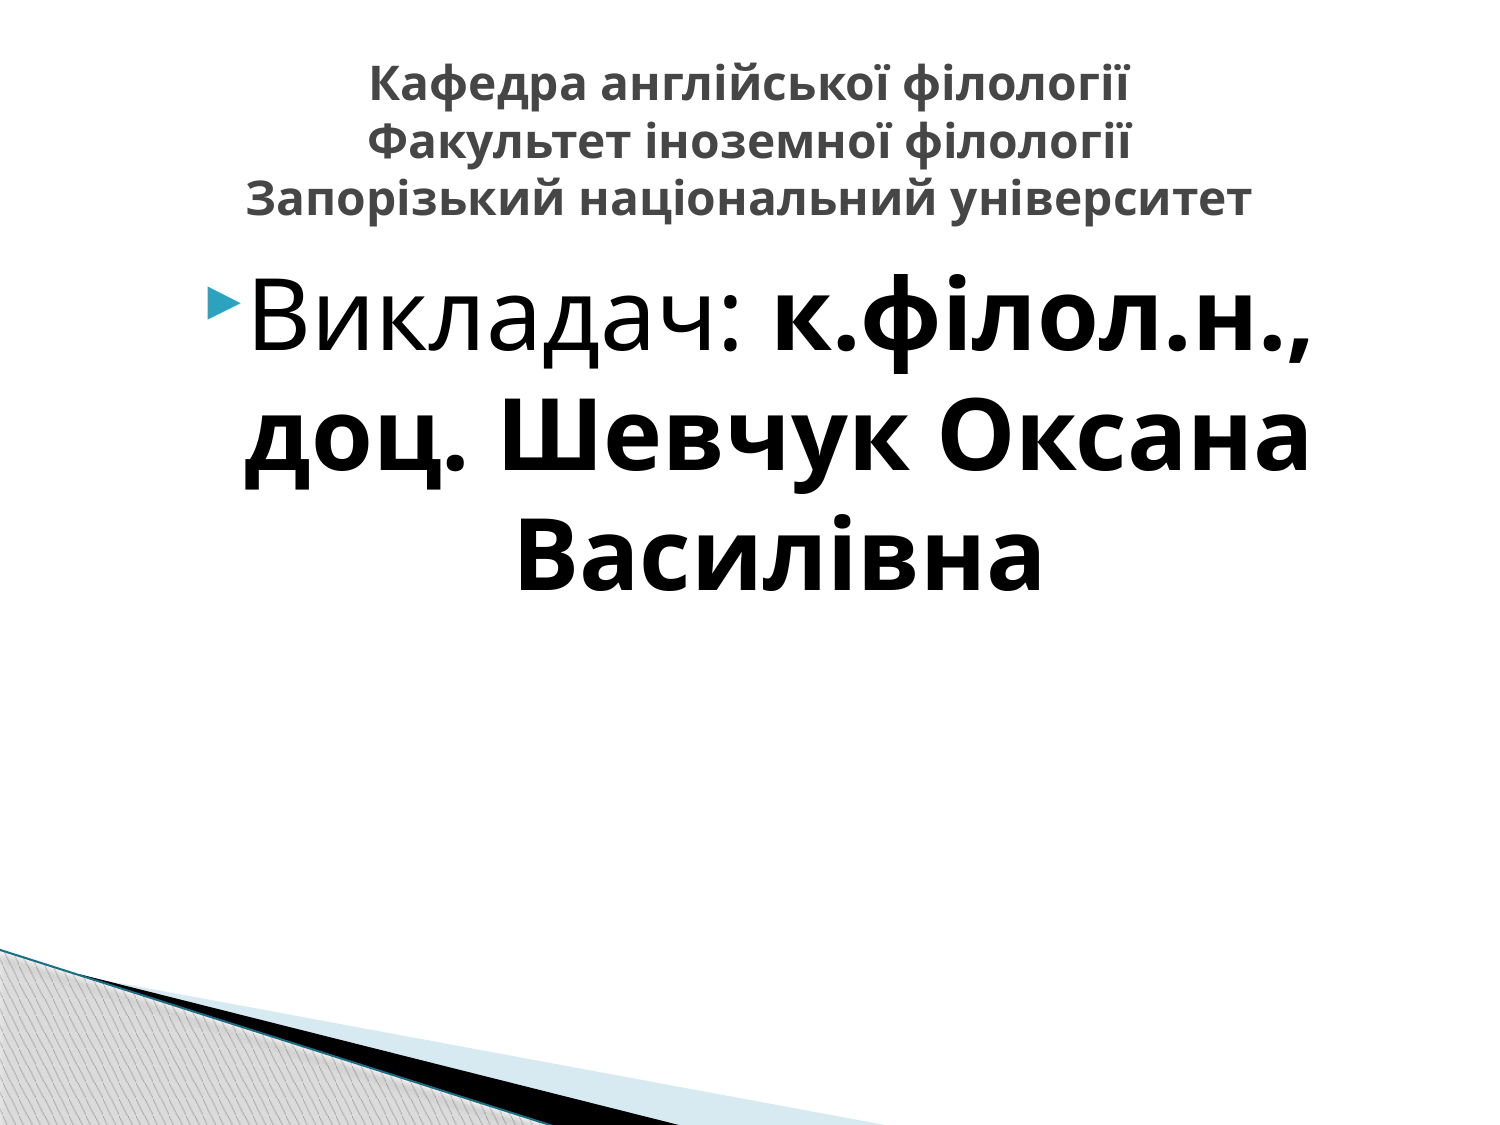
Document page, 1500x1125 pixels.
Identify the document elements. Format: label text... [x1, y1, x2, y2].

list Викладач: к.філол.н., доц. Шевчук Оксана Василівна [75, 243, 1425, 986]
title Кафедра англійської філології Факультет іноземної філології Запорізький національний університет [75, 45, 1425, 233]
